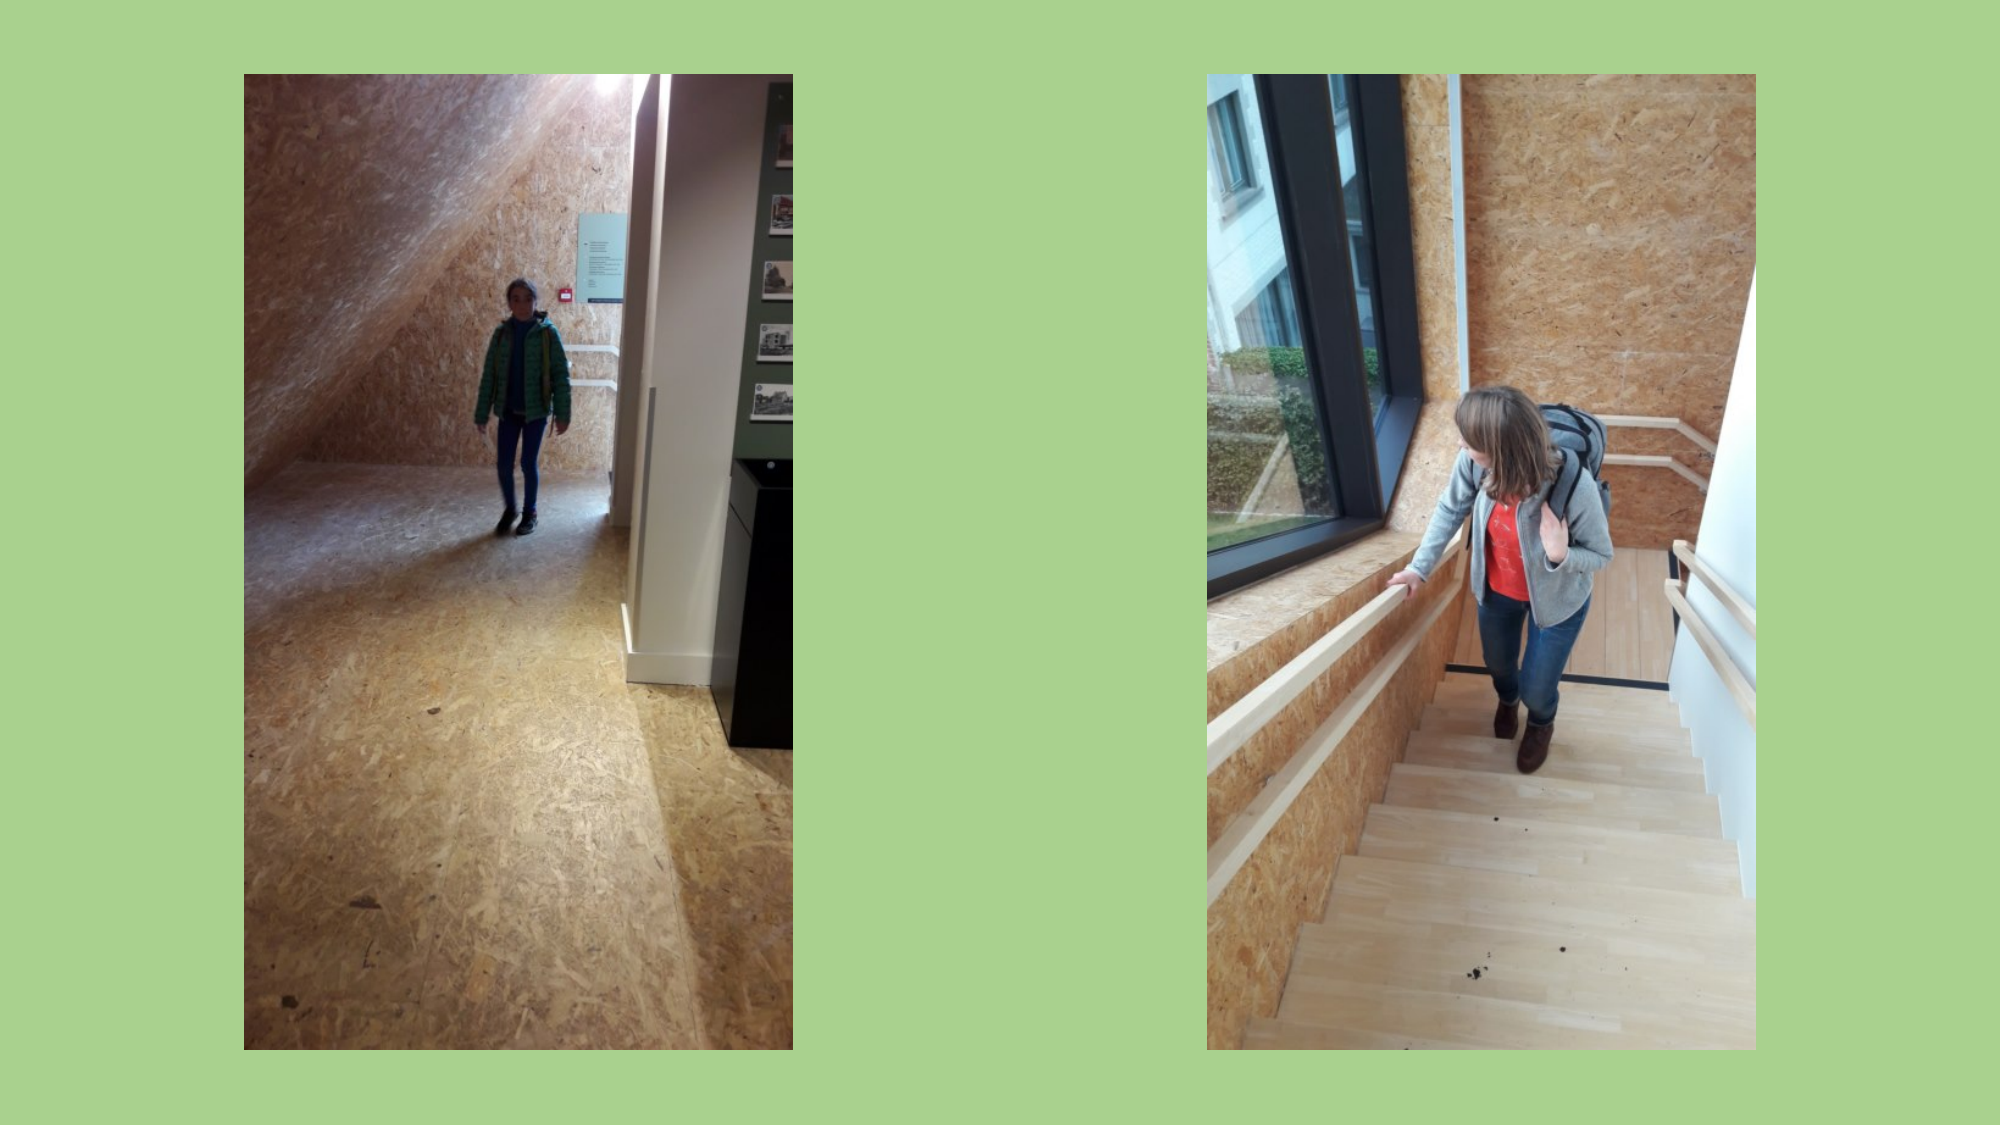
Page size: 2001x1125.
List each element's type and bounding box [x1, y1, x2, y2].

picture [1206, 74, 1756, 1050]
picture [244, 74, 793, 1050]
